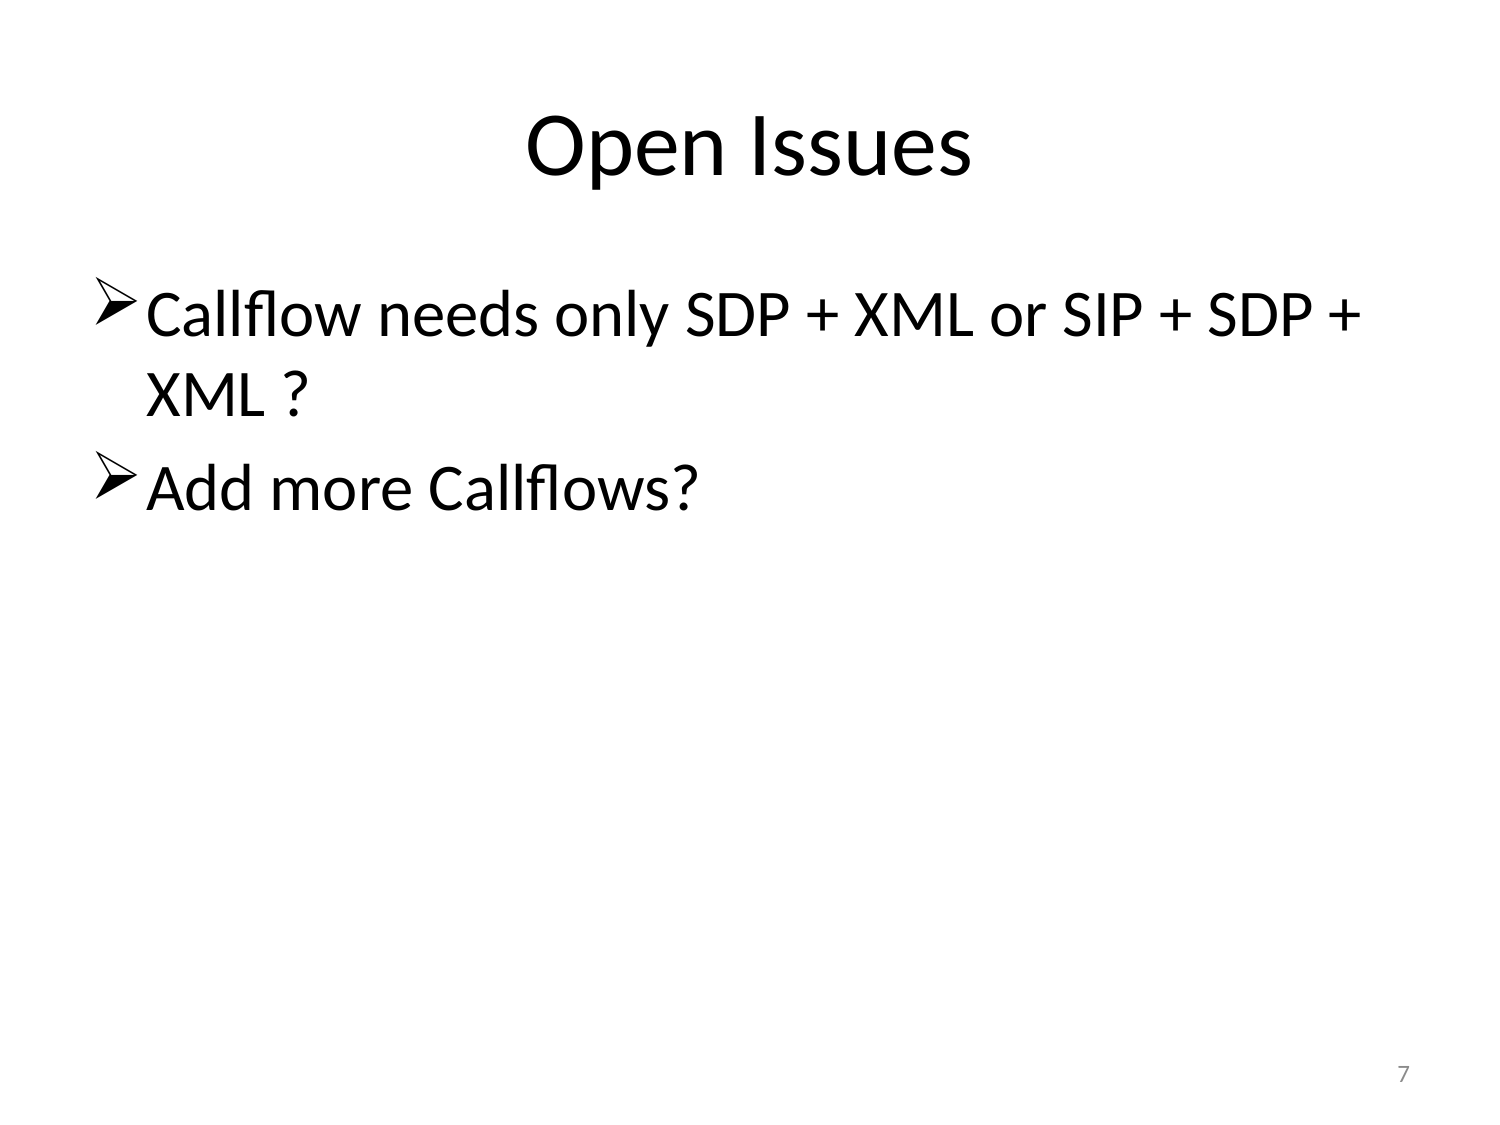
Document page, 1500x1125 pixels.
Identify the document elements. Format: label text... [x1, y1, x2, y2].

slide_number 7 [1362, 1042, 1425, 1103]
title Open Issues [74, 44, 1426, 233]
list Callflow needs only SDP + XML or SIP + SDP + XML ? Add more Callflows? [74, 262, 1426, 1006]
